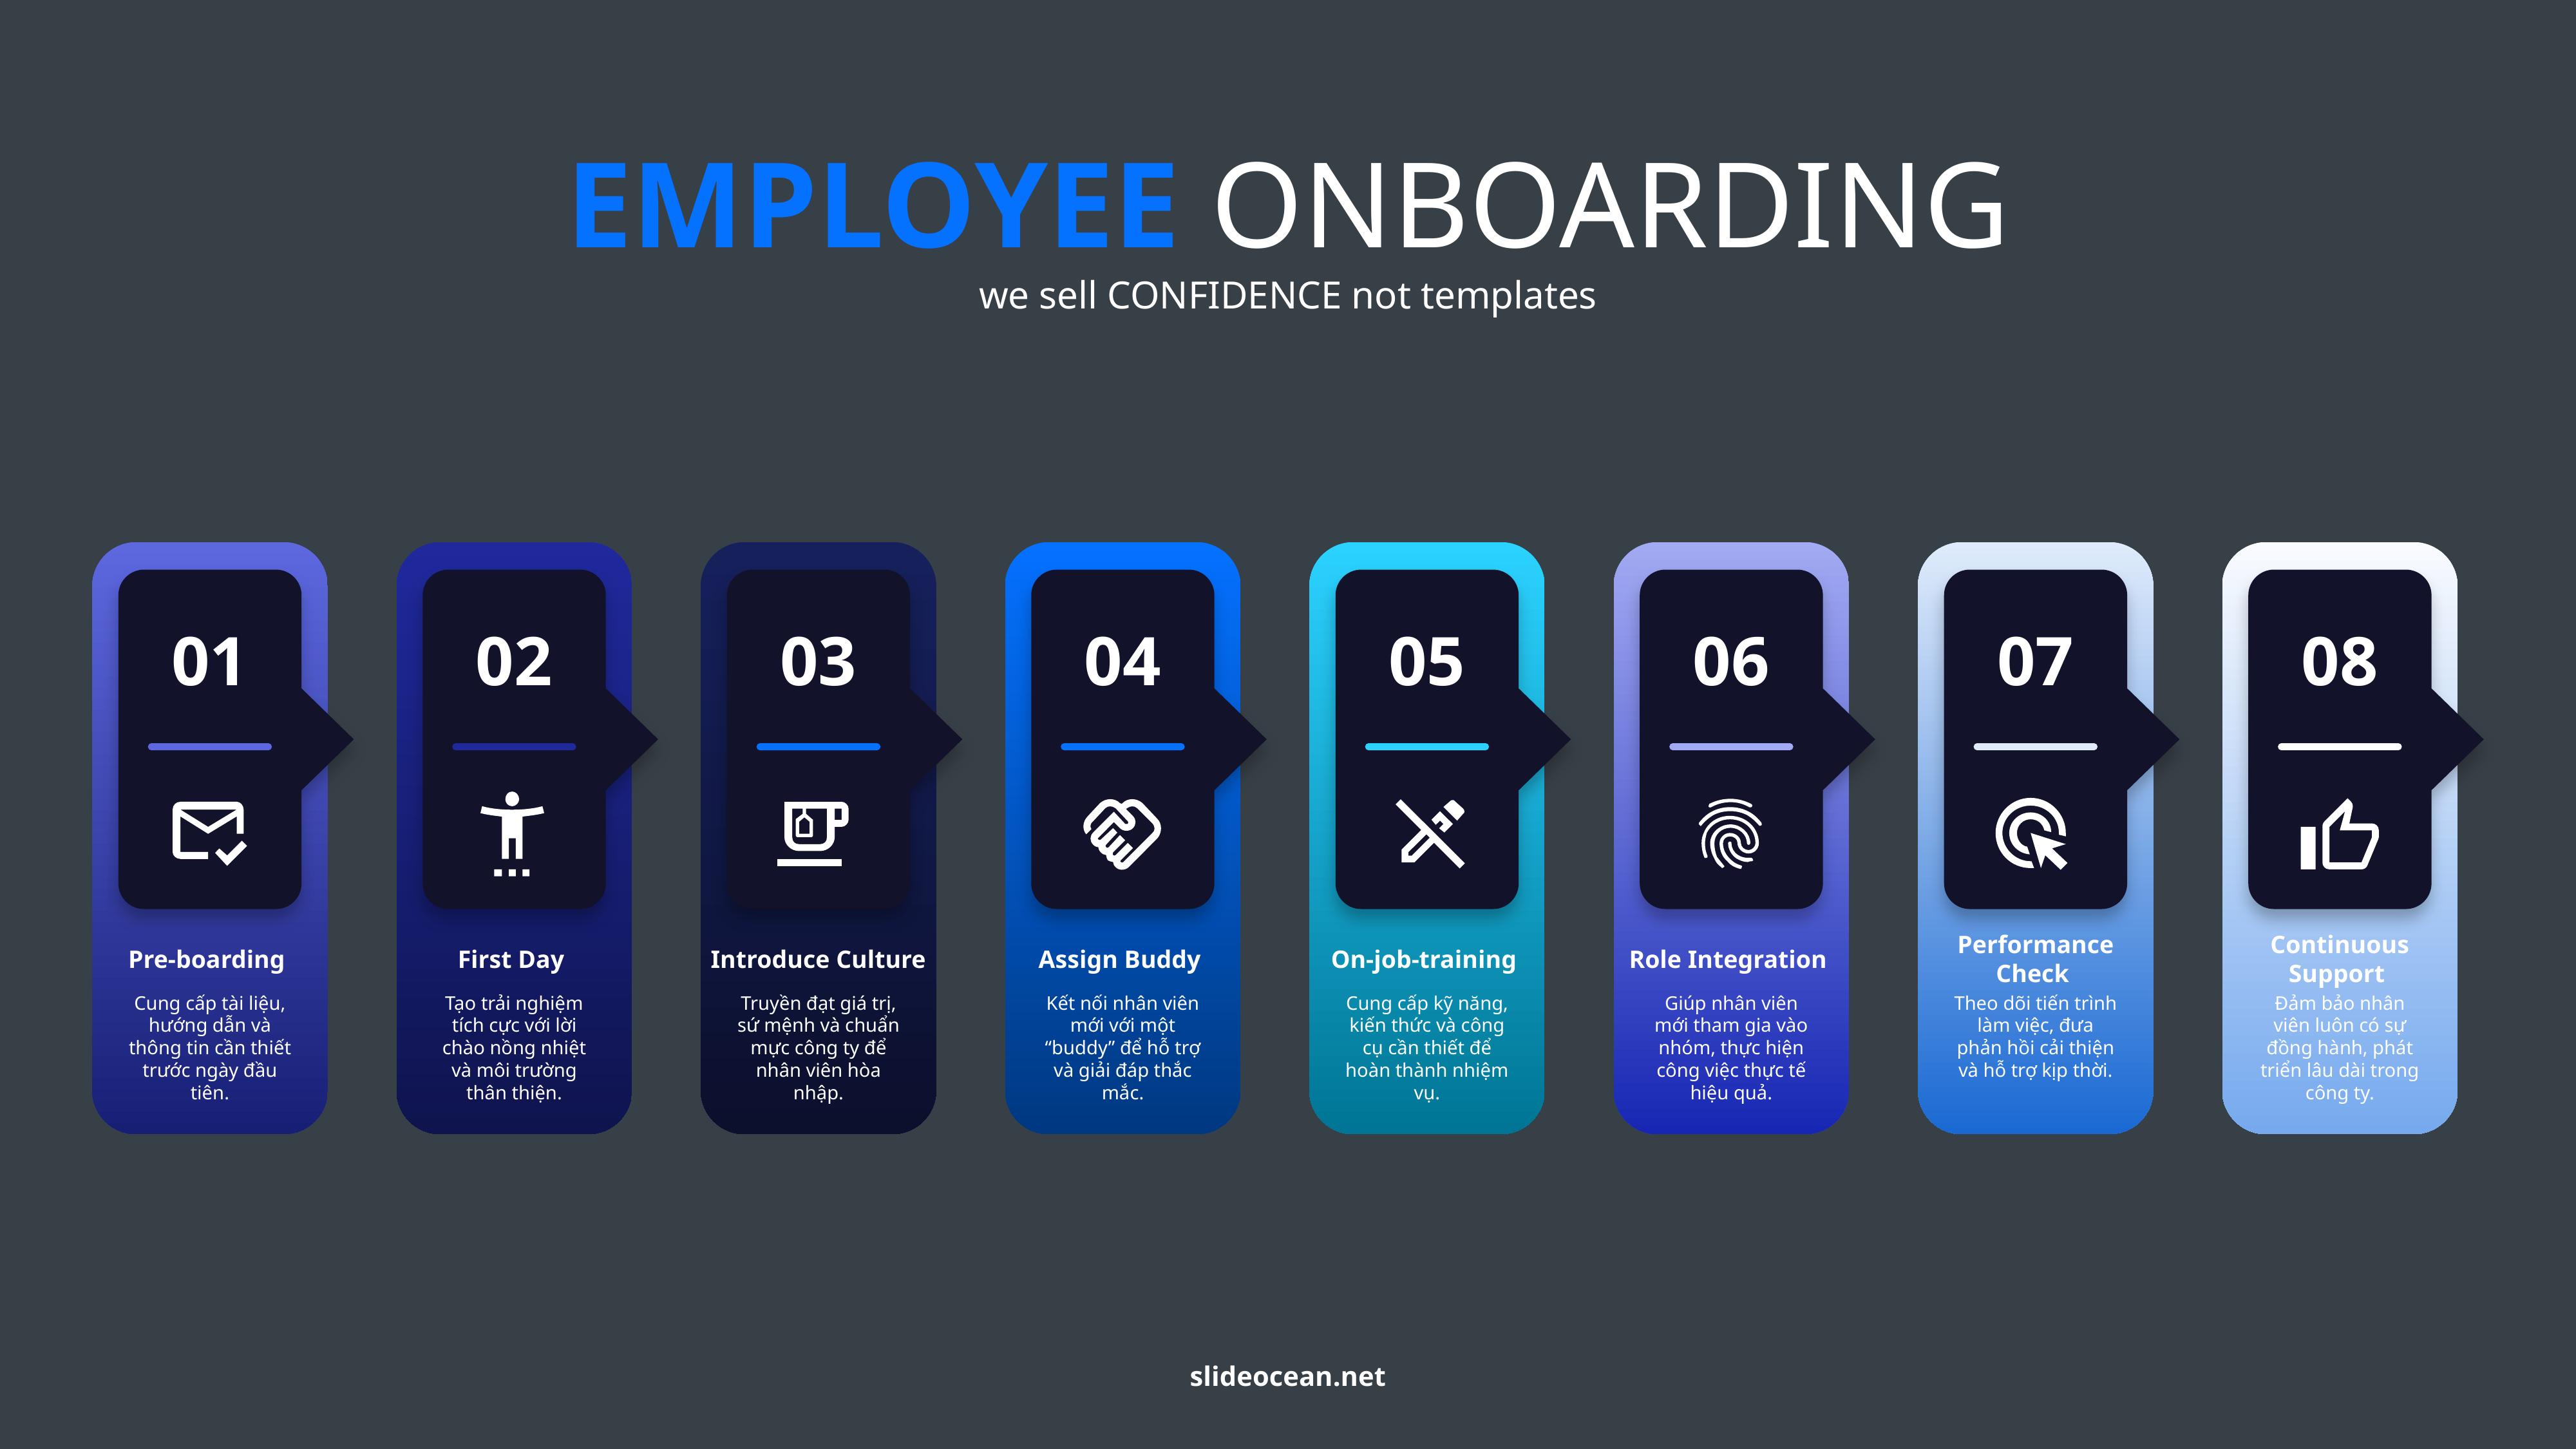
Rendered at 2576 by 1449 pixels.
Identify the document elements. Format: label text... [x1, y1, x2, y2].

text_box [395, 541, 633, 1135]
text_box [1617, 1110, 1846, 1135]
text_box [1030, 568, 1269, 911]
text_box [1917, 938, 2154, 1088]
text_box [480, 806, 544, 859]
text_box [1004, 541, 1242, 1098]
text_box 02 [455, 614, 573, 704]
text_box [1009, 1110, 1237, 1135]
text_box [494, 869, 502, 876]
text_box [1708, 799, 1752, 808]
text_box [1334, 568, 1573, 911]
text_box [726, 568, 964, 911]
text_box [173, 801, 244, 859]
text_box [2322, 798, 2379, 869]
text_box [777, 801, 849, 867]
text_box [505, 791, 520, 806]
text_box [2031, 833, 2068, 870]
text_box [117, 568, 355, 911]
text_box we sell CONFIDENCE not templates [969, 276, 1607, 321]
text_box [704, 1110, 933, 1135]
text_box 06 [1672, 614, 1790, 704]
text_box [396, 938, 632, 1088]
text_box 03 [759, 614, 877, 704]
text_box 01 [151, 614, 269, 704]
text_box slideocean.net [1180, 1354, 1396, 1397]
text_box [2247, 568, 2486, 911]
text_box [1083, 799, 1161, 870]
text_box [95, 1110, 325, 1135]
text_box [1005, 938, 1241, 1110]
text_box [421, 568, 660, 911]
text_box [2300, 826, 2316, 869]
text_box [1701, 815, 1759, 869]
text_box [522, 869, 530, 876]
text_box EMPLOYEE ONBOARDING [556, 125, 2020, 276]
text_box [1638, 568, 1877, 911]
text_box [2222, 938, 2458, 1088]
text_box [1613, 541, 1850, 1098]
text_box 08 [2281, 614, 2399, 704]
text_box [1613, 938, 1850, 1110]
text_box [700, 938, 937, 1110]
text_box [699, 541, 938, 1095]
text_box 04 [1064, 614, 1182, 704]
text_box [1917, 541, 2155, 1135]
text_box [2221, 541, 2459, 1135]
text_box [1308, 541, 1546, 1095]
text_box [214, 840, 247, 866]
text_box [1312, 1110, 1541, 1135]
text_box [1396, 799, 1465, 869]
text_box [1698, 807, 1762, 826]
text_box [1309, 938, 1546, 1110]
text_box 07 [1976, 614, 2094, 704]
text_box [91, 938, 328, 1110]
text_box [91, 541, 329, 1095]
text_box [509, 869, 516, 876]
text_box [1995, 797, 2066, 868]
text_box 05 [1368, 614, 1486, 704]
text_box [1943, 568, 2181, 911]
